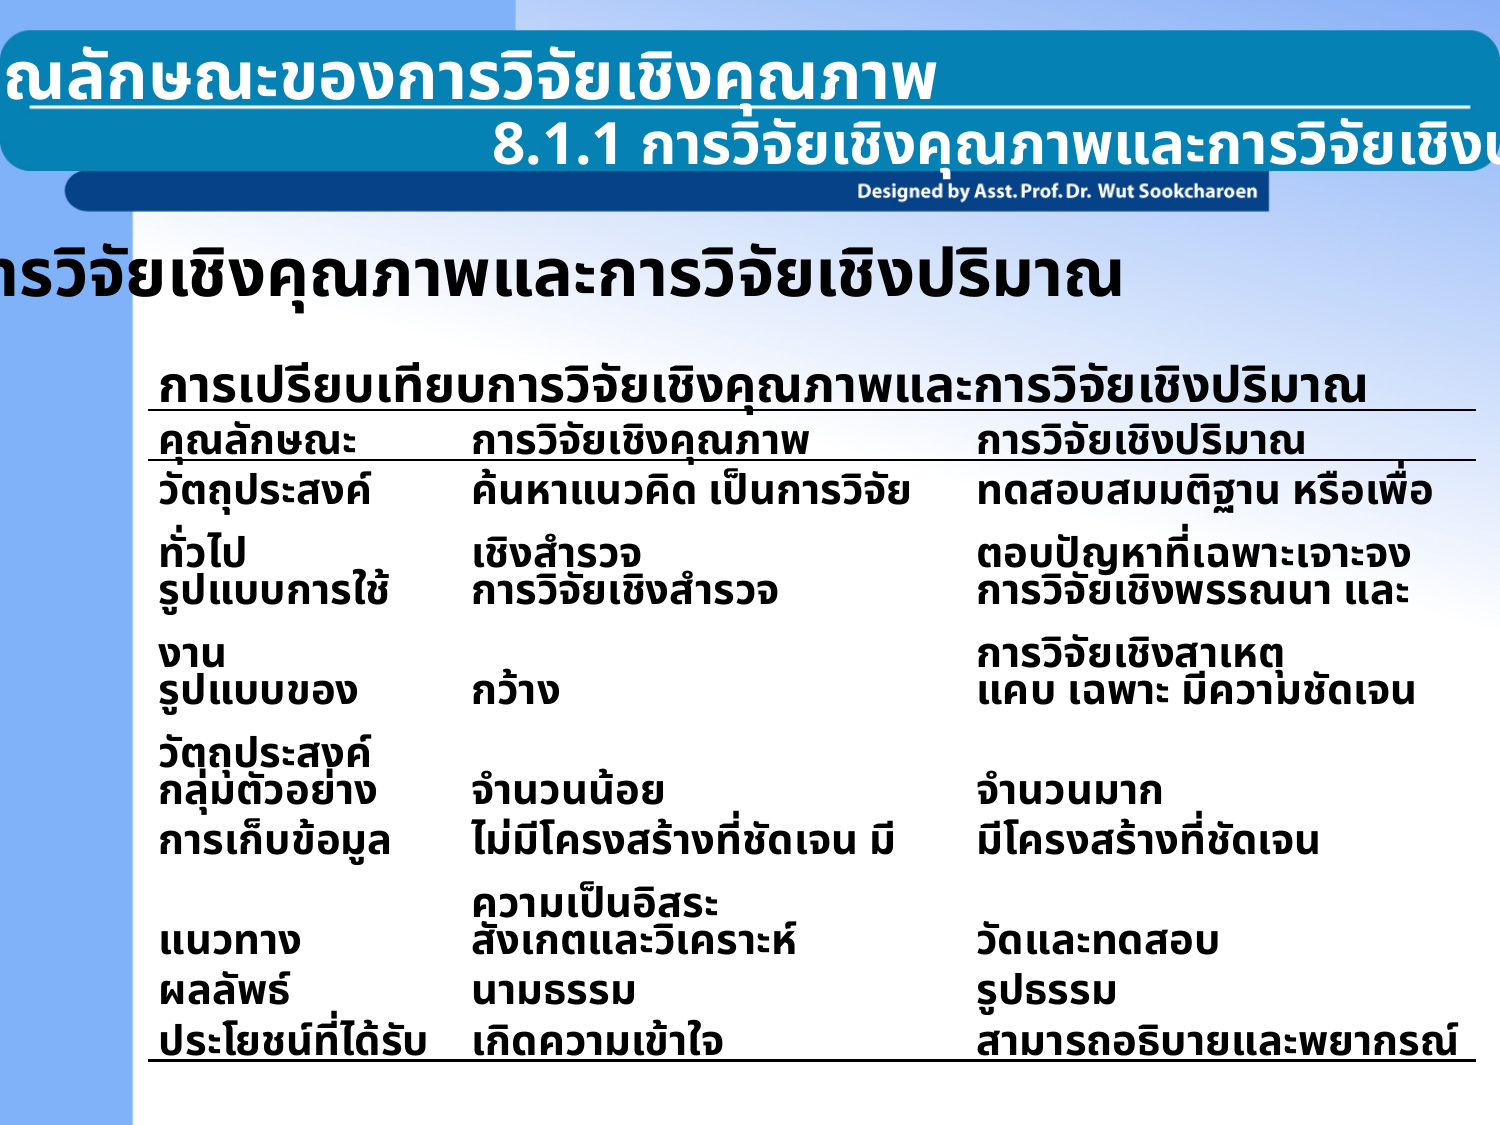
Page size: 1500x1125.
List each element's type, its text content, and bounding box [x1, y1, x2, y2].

table_cell วัตถุประสงค์ทั่วไป [148, 461, 460, 560]
table_cell ประโยชน์ที่ได้รับ [148, 1011, 460, 1059]
table_cell แนวทาง [148, 911, 460, 961]
table_cell แคบ เฉพาะ มีความชัดเจน [965, 660, 1476, 760]
table_cell รูปแบบการใช้งาน [148, 560, 460, 660]
table_cell ค้นหาแนวคิด เป็นการวิจัยเชิงสำรวจ [460, 461, 965, 560]
table_cell การวิจัยเชิงปริมาณ [965, 411, 1476, 459]
table_cell สามารถอธิบายและพยากรณ์ [965, 1011, 1476, 1059]
text_box 8.1.1 การวิจัยเชิงคุณภาพและการวิจัยเชิงปริมาณ [477, 98, 1500, 184]
table_cell รูปธรรม [965, 961, 1476, 1011]
table_cell วัดและทดสอบ [965, 911, 1476, 961]
text_box 8.1 คุณลักษณะของการวิจัยเชิงคุณภาพ [0, 25, 954, 121]
table_cell กลุ่มตัวอย่าง [148, 760, 460, 810]
table_cell การเก็บข้อมูล [148, 810, 460, 911]
table_cell นามธรรม [460, 961, 965, 1011]
table_cell ผลลัพธ์ [148, 961, 460, 1011]
table_cell กว้าง [460, 660, 965, 760]
table_cell ทดสอบสมมติฐาน หรือเพื่อตอบปัญหาที่เฉพาะเจาะจง [965, 461, 1476, 560]
table_cell จำนวนมาก [965, 760, 1476, 810]
table_cell คุณลักษณะ [148, 411, 460, 459]
picture [0, 149, 1500, 1125]
text_box การวิจัยเชิงคุณภาพและการวิจัยเชิงปริมาณ [0, 222, 1142, 318]
picture [0, 0, 1500, 53]
table_cell สังเกตและวิเคราะห์ [460, 911, 965, 961]
table_cell ไม่มีโครงสร้างที่ชัดเจน มีความเป็นอิสระ [460, 810, 965, 911]
table_cell รูปแบบของวัตถุประสงค์ [148, 660, 460, 760]
table_cell จำนวนน้อย [460, 760, 965, 810]
table_cell การวิจัยเชิงสำรวจ [460, 560, 965, 660]
table_header การเปรียบเทียบการวิจัยเชิงคุณภาพและการวิจัยเชิงปริมาณ [148, 350, 1476, 409]
table_cell มีโครงสร้างที่ชัดเจน [965, 810, 1476, 911]
table_cell การวิจัยเชิงพรรณนา และการวิจัยเชิงสาเหตุ [965, 560, 1476, 660]
table_cell เกิดความเข้าใจ [460, 1011, 965, 1059]
table_cell การวิจัยเชิงคุณภาพ [460, 411, 965, 459]
